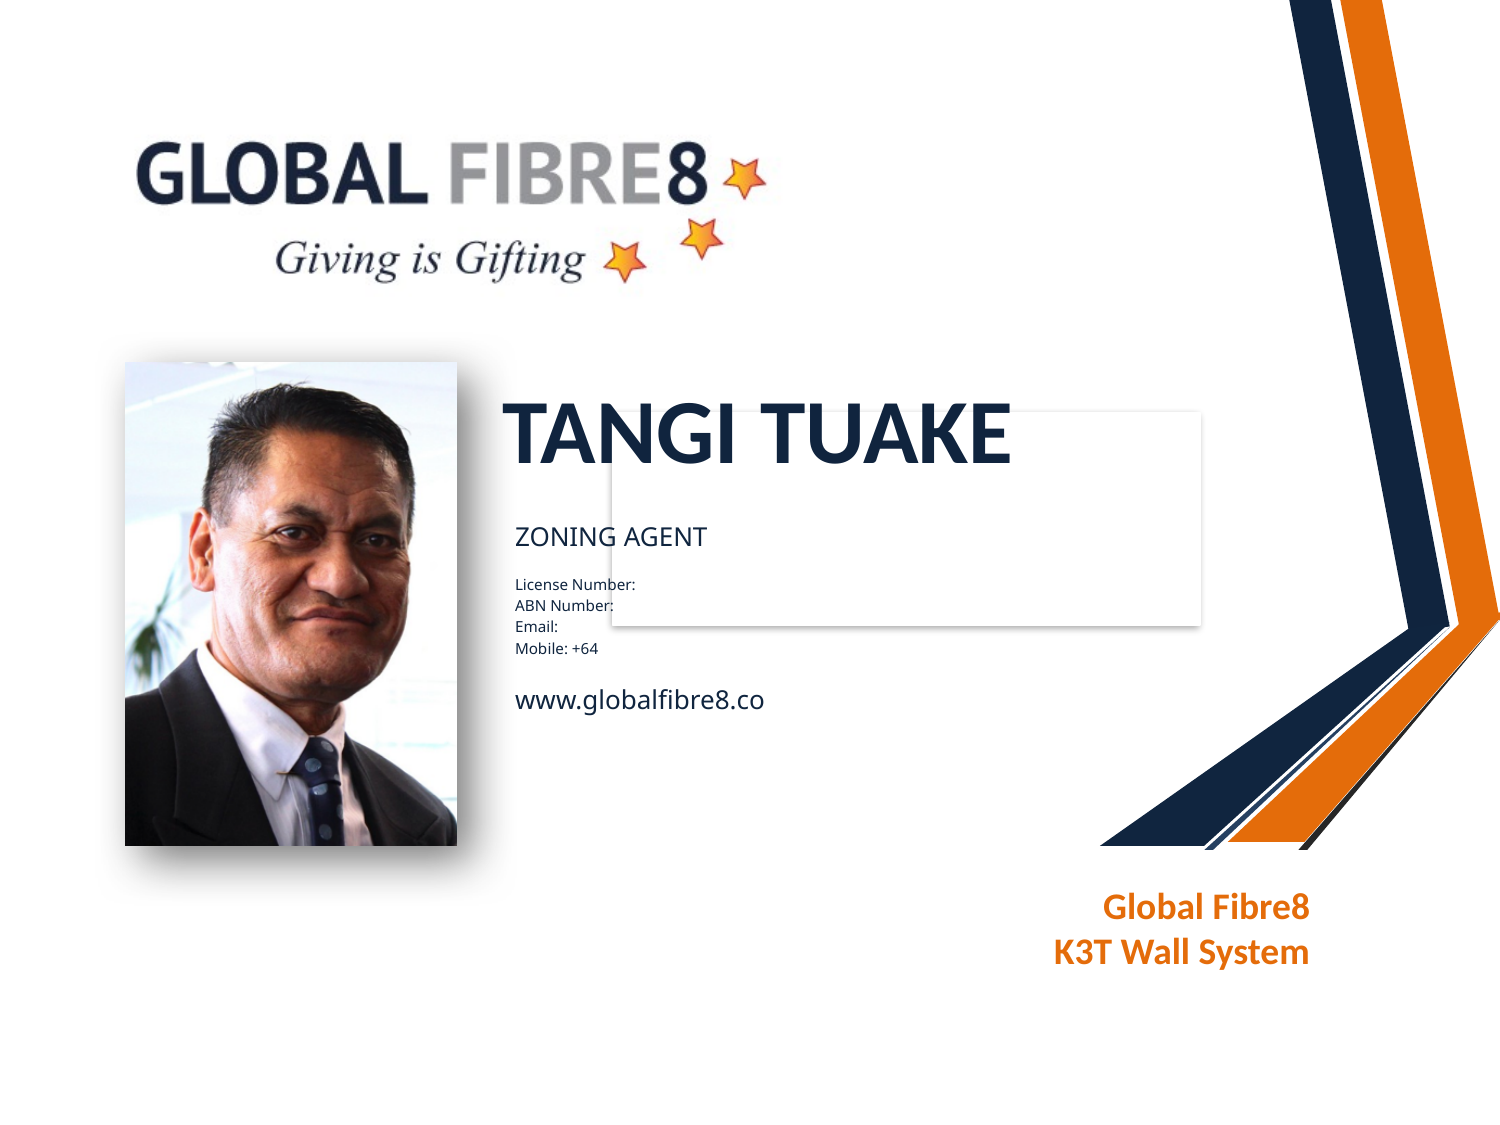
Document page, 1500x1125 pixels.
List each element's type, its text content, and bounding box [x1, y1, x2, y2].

subtitle ZONING AGENT License Number: ABN Number: Email: Mobile: +64 www.globalfibre8.co [500, 512, 1400, 913]
picture [124, 362, 457, 846]
text_box Global Fibre8 K3T Wall System [124, 874, 1325, 980]
title TANGI TUAKE [487, 324, 1500, 529]
picture [112, 112, 789, 305]
